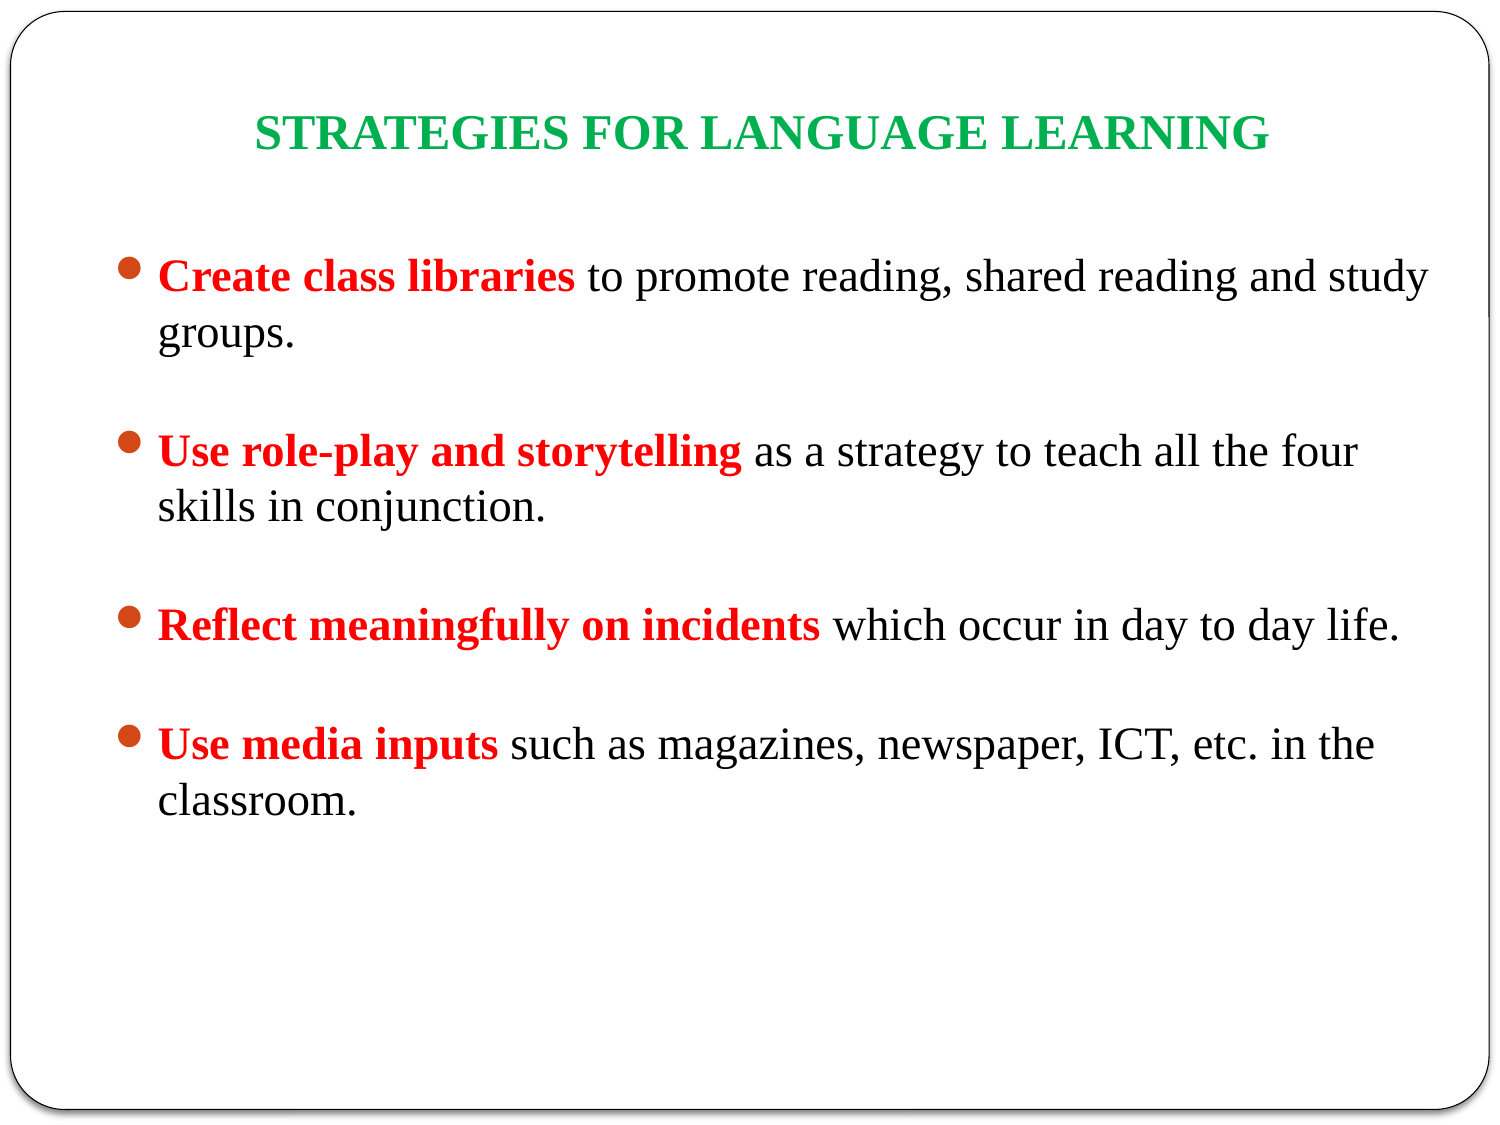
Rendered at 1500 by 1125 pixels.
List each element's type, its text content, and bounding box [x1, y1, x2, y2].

list Create class libraries to promote reading, shared reading and study groups. Use role-play and storytelling as a strategy to teach all the four skills in conjunction. Reflect meaningfully on incidents which occur in day to day life. Use media inputs such as magazines, newspaper, ICT, etc. in the classroom. [99, 237, 1450, 988]
title STRATEGIES FOR LANGUAGE LEARNING [99, 45, 1425, 175]
